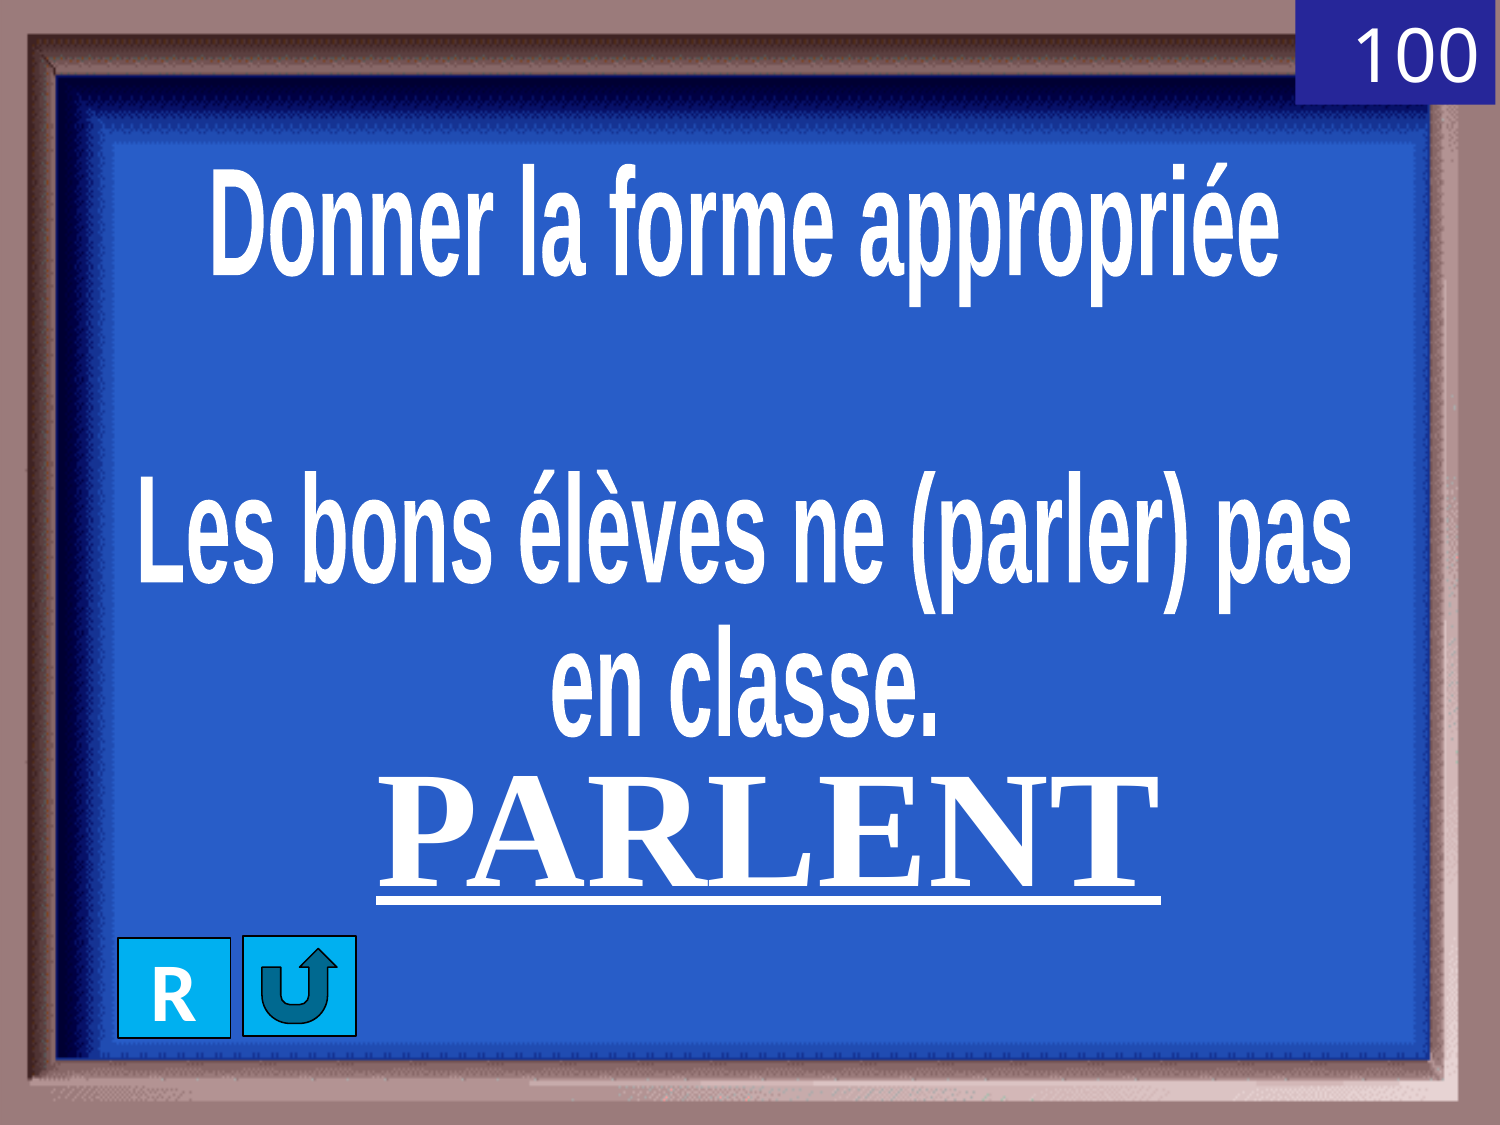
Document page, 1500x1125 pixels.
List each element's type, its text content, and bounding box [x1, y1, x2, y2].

text_box [243, 935, 356, 1036]
text_box R [117, 938, 231, 1039]
picture [0, 0, 1500, 1125]
text_box 100 [1295, 0, 1496, 105]
text_box PARLENT [112, 712, 1425, 928]
